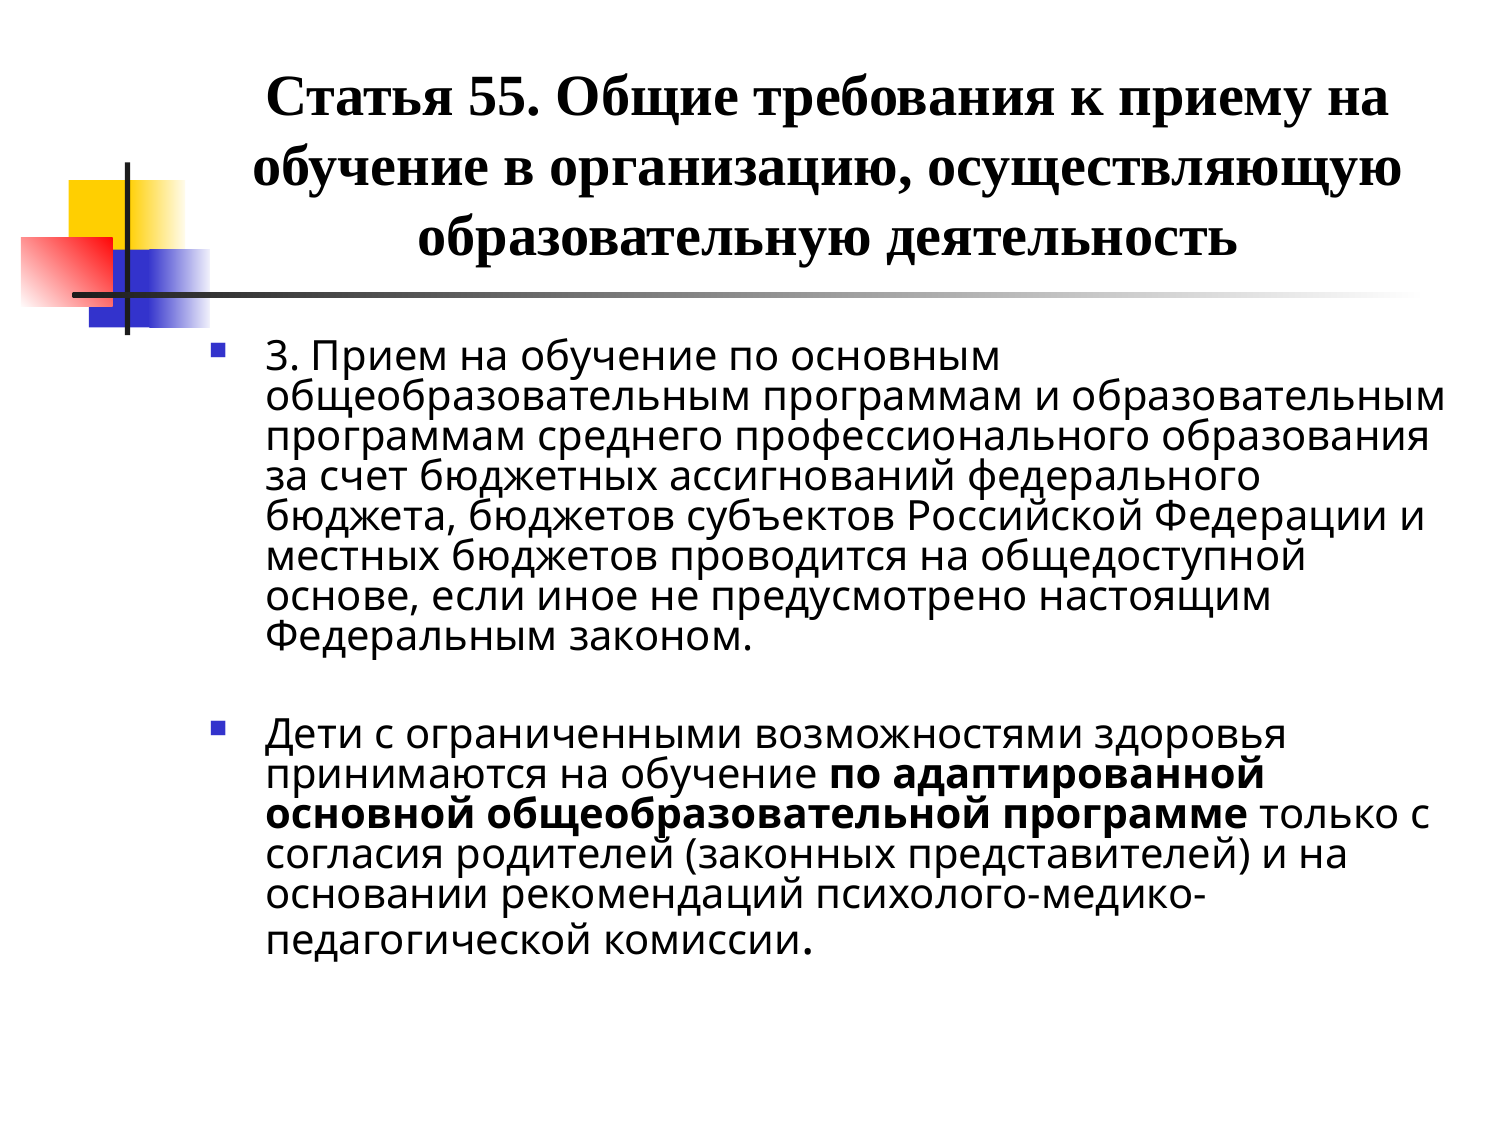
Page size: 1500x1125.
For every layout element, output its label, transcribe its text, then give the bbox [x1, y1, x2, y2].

title Статья 55. Общие требования к приему на обучение в организацию, осуществляющую образовательную деятельность [188, 34, 1468, 276]
list 3. Прием на обучение по основным общеобразовательным программам и образовательным программам среднего профессионального образования за счет бюджетных ассигнований федерального бюджета, бюджетов субъектов Российской Федерации и местных бюджетов проводится на общедоступной основе, если иное не предусмотрено настоящим Федеральным законом. Дети с ограниченными возможностями здоровья принимаются на обучение по адаптированной основной общеобразовательной программе только с согласия родителей (законных представителей) и на основании рекомендаций психолого-медико-педагогической комиссии. [193, 330, 1470, 1007]
